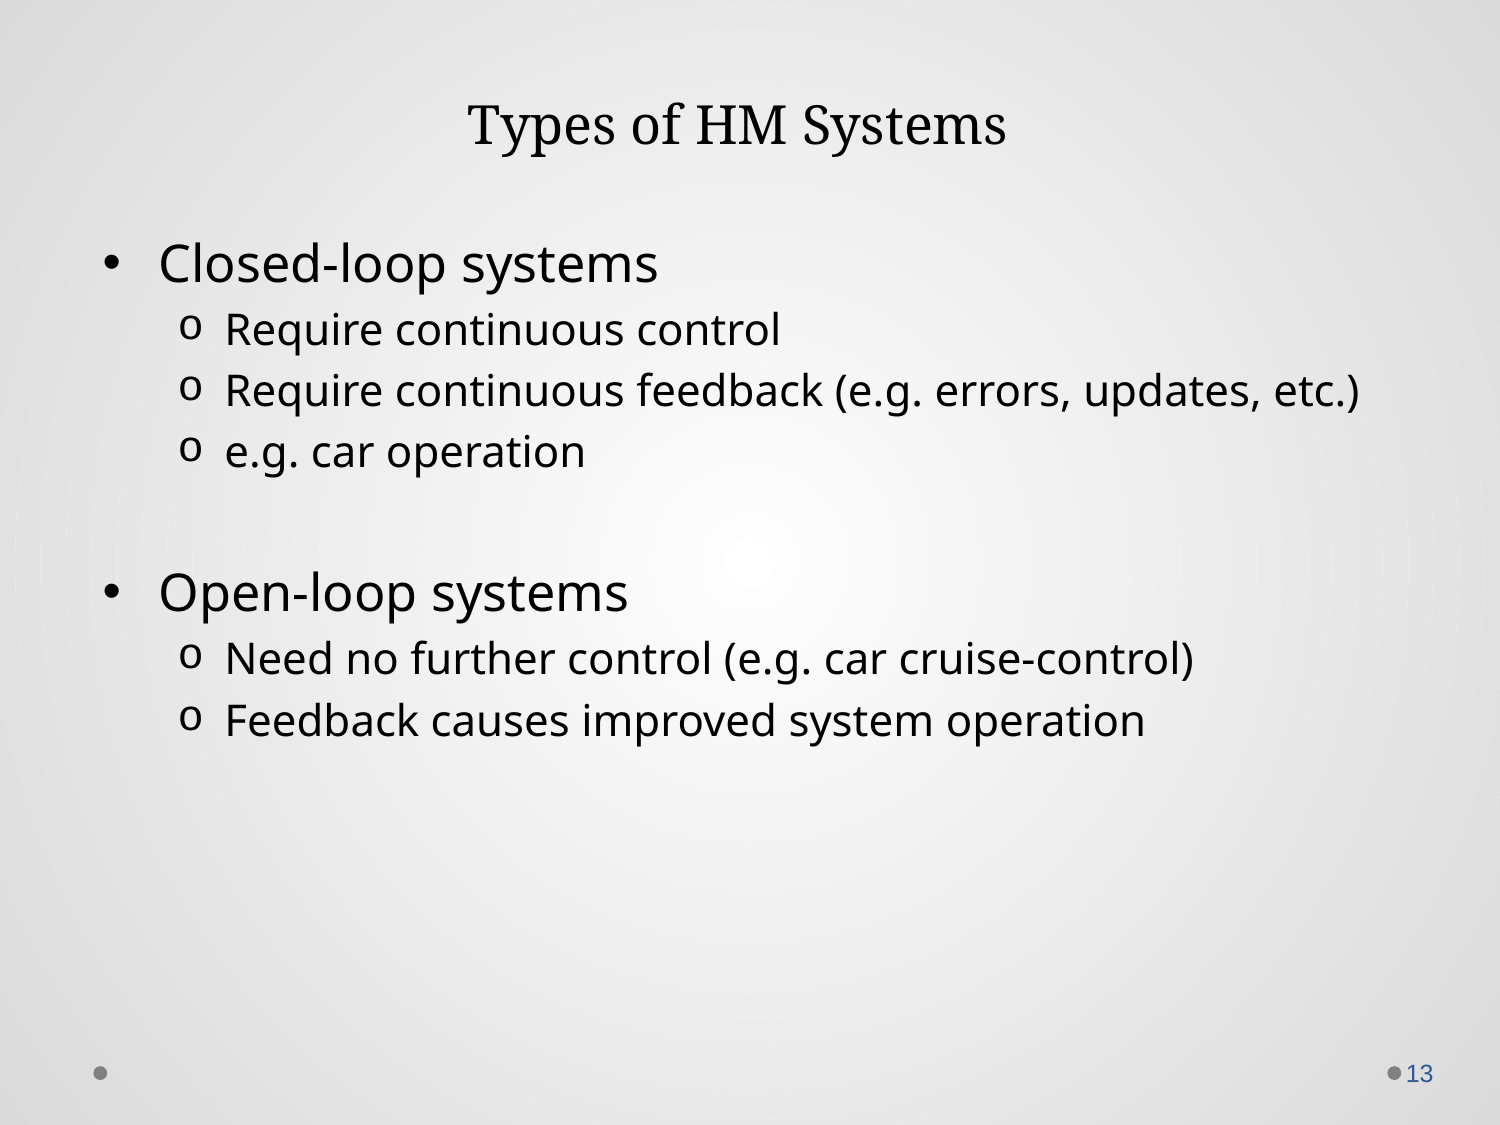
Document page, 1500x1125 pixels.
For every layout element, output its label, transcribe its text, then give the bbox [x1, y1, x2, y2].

list Closed-loop systems Require continuous control Require continuous feedback (e.g. errors, updates, etc.) e.g. car operation Open-loop systems Need no further control (e.g. car cruise-control) Feedback causes improved system operation [87, 149, 1438, 1113]
slide_number 13 [1401, 1042, 1494, 1103]
title Types of HM Systems [62, 62, 1413, 163]
